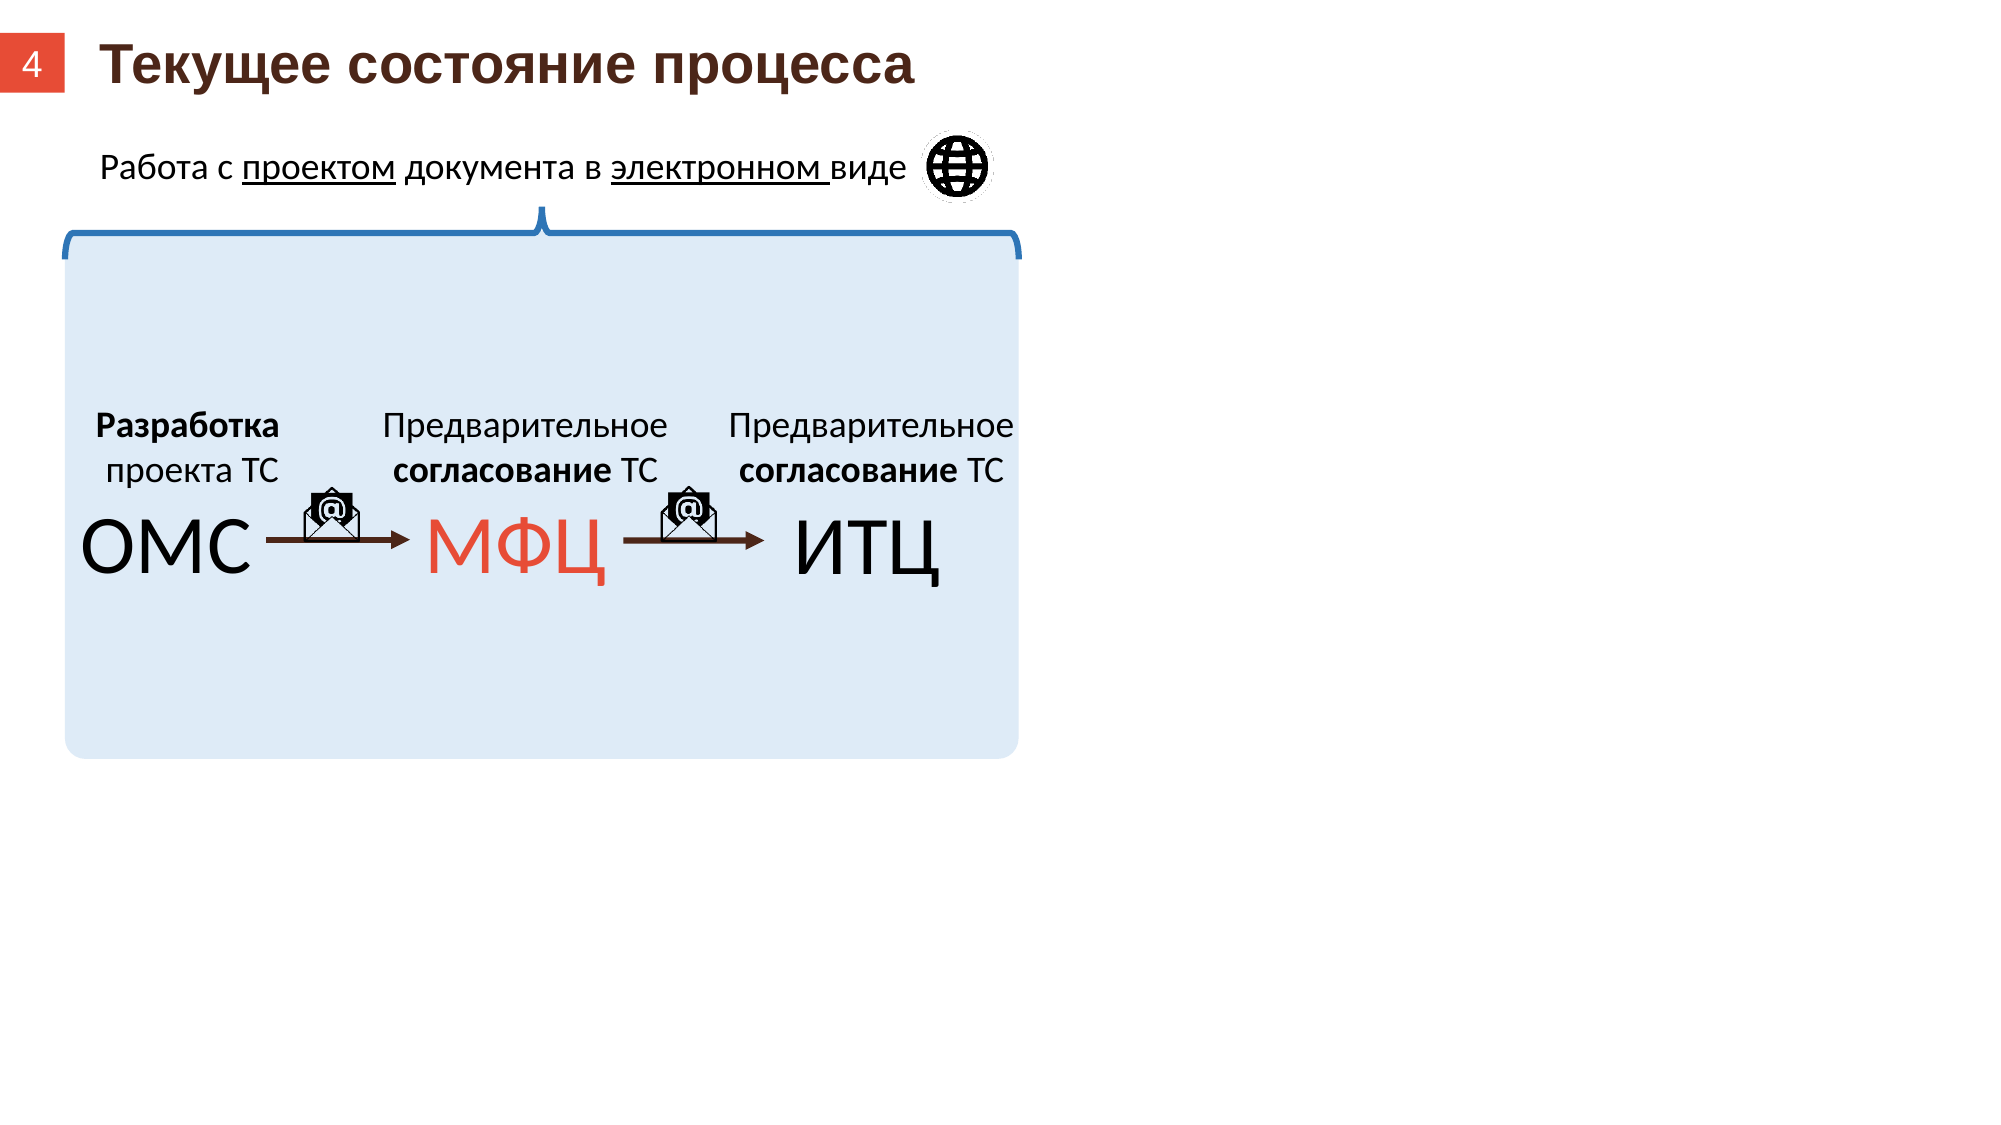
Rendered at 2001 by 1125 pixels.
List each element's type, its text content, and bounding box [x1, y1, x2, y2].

text_box Предварительное согласование ТС [707, 393, 1036, 498]
picture [654, 479, 723, 548]
text_box [63, 244, 1020, 760]
picture [297, 480, 366, 548]
picture [920, 129, 994, 203]
text_box Предварительное согласование ТС [361, 393, 690, 498]
text_box Разработка проекта ТС [81, 393, 304, 498]
text_box 4 [0, 32, 65, 93]
text_box ОМС [66, 482, 267, 598]
text_box МФЦ [409, 498, 623, 598]
text_box [64, 206, 1020, 260]
text_box ИТЦ [779, 498, 957, 599]
text_box Текущее состояние процесса [85, 19, 1978, 102]
text_box Работа с проектом документа в электронном виде [85, 134, 920, 195]
